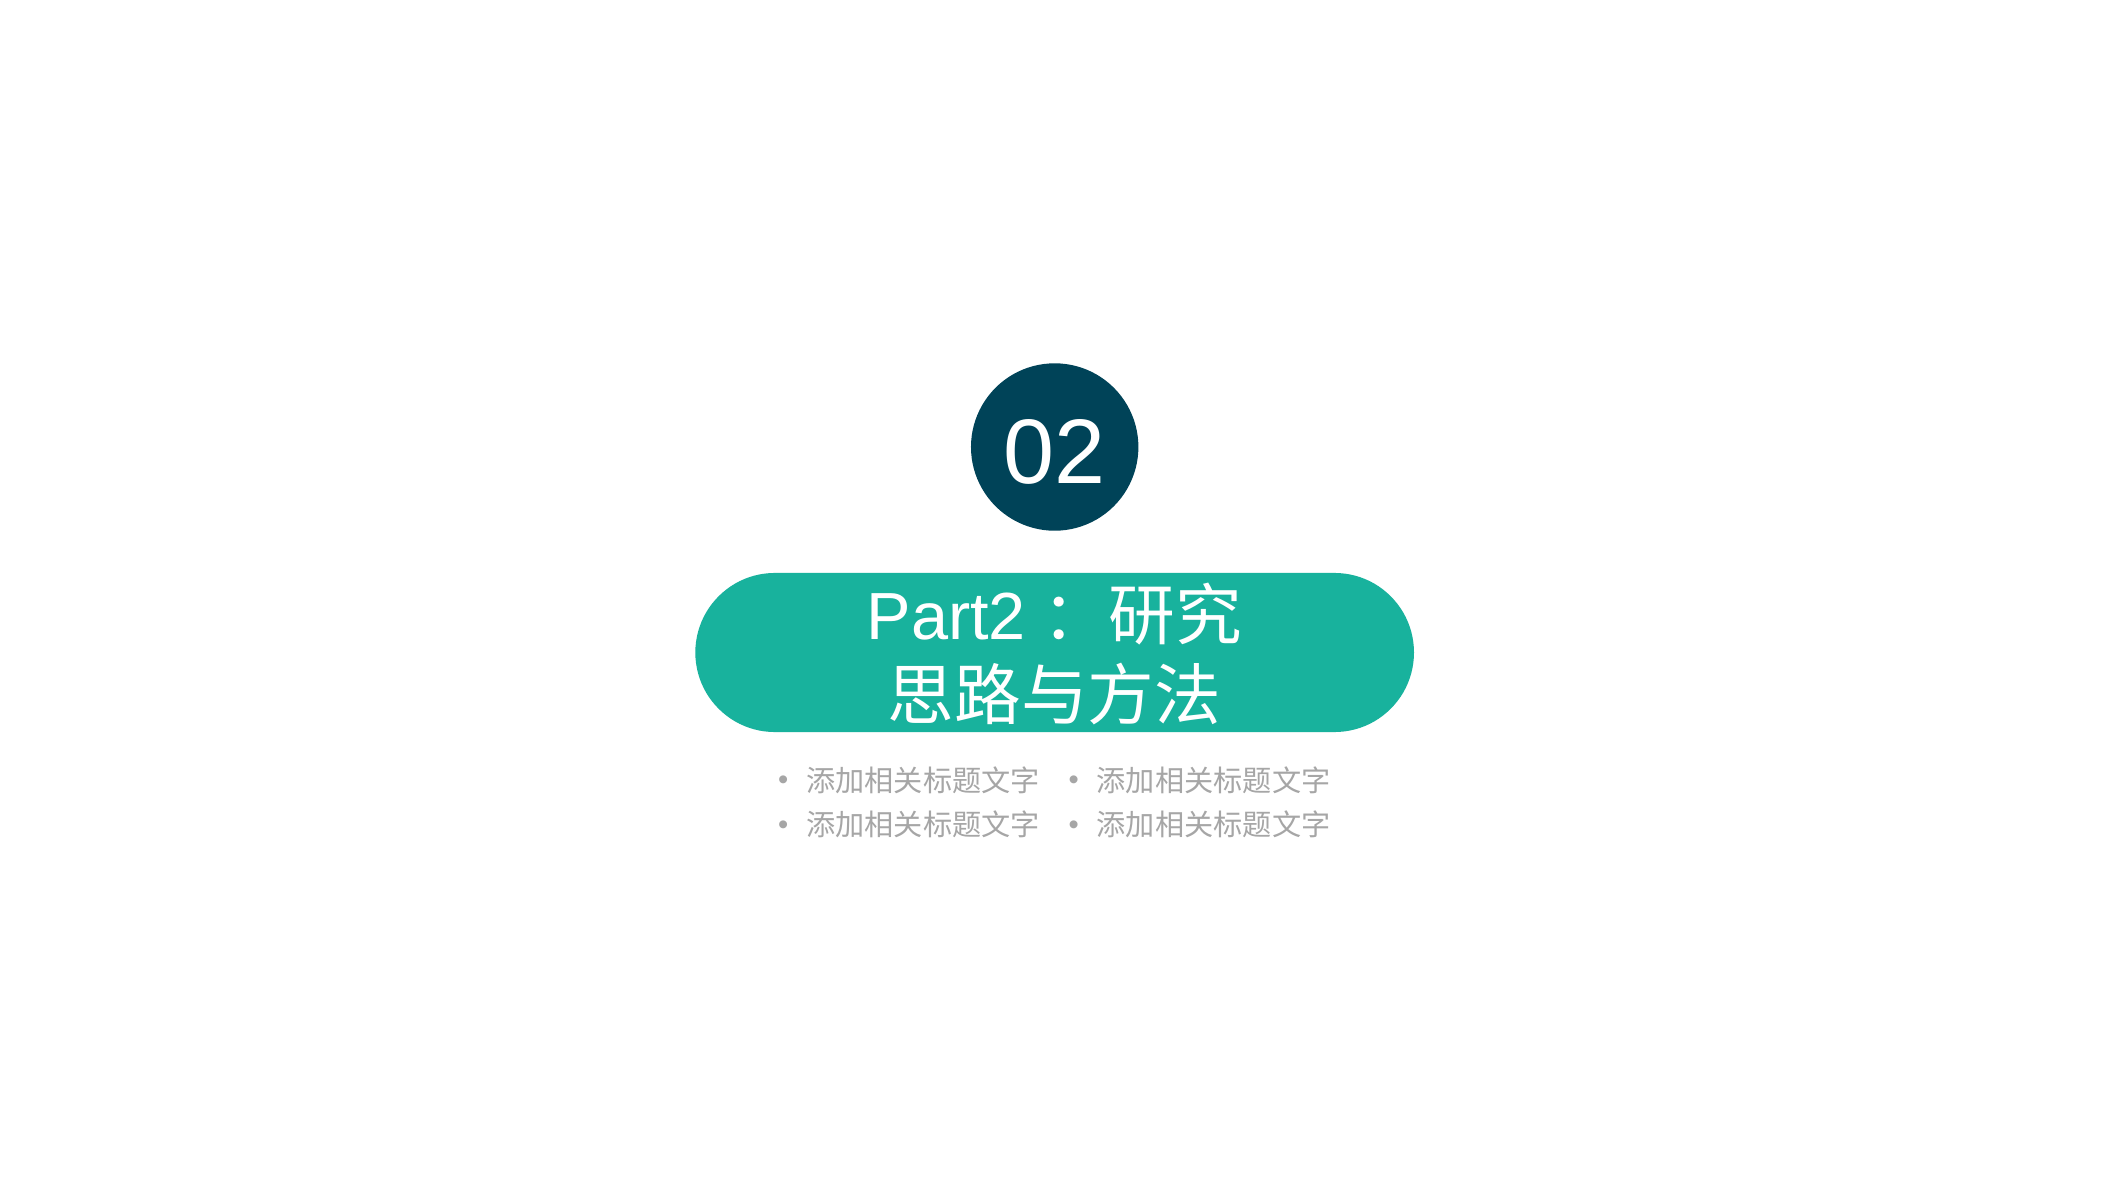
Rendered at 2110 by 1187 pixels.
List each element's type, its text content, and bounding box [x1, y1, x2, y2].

text_box 添加相关标题文字 [1068, 806, 1331, 842]
text_box 添加相关标题文字 [777, 762, 1041, 798]
text_box 添加相关标题文字 [1068, 762, 1331, 798]
text_box 添加相关标题文字 [777, 806, 1041, 842]
text_box 02 [969, 362, 1140, 532]
text_box [694, 571, 1416, 734]
